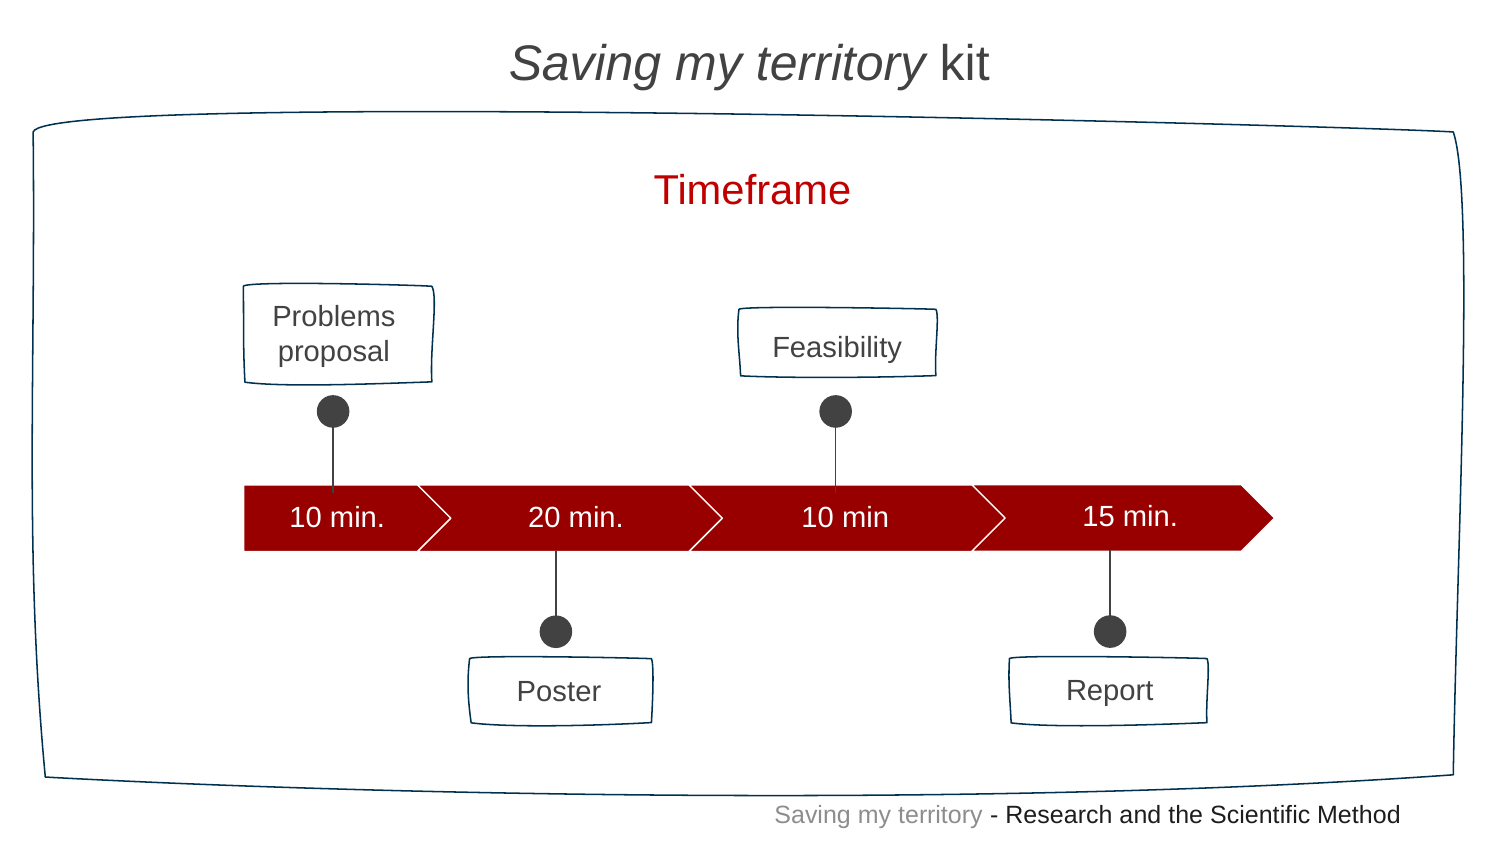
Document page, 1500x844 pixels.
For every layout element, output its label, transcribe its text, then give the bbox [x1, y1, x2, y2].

text_box [1239, 484, 1275, 552]
list Poster [390, 656, 728, 724]
text_box Saving my territory - Research and the Scientific Method [88, 790, 1417, 844]
text_box [841, 419, 851, 427]
list Feasibility [694, 313, 981, 419]
text_box 15 min. [1022, 476, 1239, 554]
text_box Timeframe [88, 147, 1417, 234]
list 20 min. [468, 476, 684, 554]
text_box [415, 484, 450, 552]
list 10 min. [260, 476, 415, 554]
text_box [684, 484, 721, 552]
text_box [32, 111, 1464, 790]
text_box [688, 484, 737, 552]
text_box Report [1011, 656, 1209, 724]
text_box [1093, 616, 1127, 648]
text_box [243, 484, 260, 552]
text_box [539, 616, 573, 649]
text_box [821, 419, 831, 428]
text_box [954, 484, 1004, 552]
text_box [316, 395, 350, 428]
text_box [971, 484, 1022, 552]
list Problems proposal [242, 282, 426, 387]
text_box [417, 484, 468, 552]
list 10 min [737, 476, 954, 554]
text_box Saving my territory kit [0, 20, 1499, 106]
